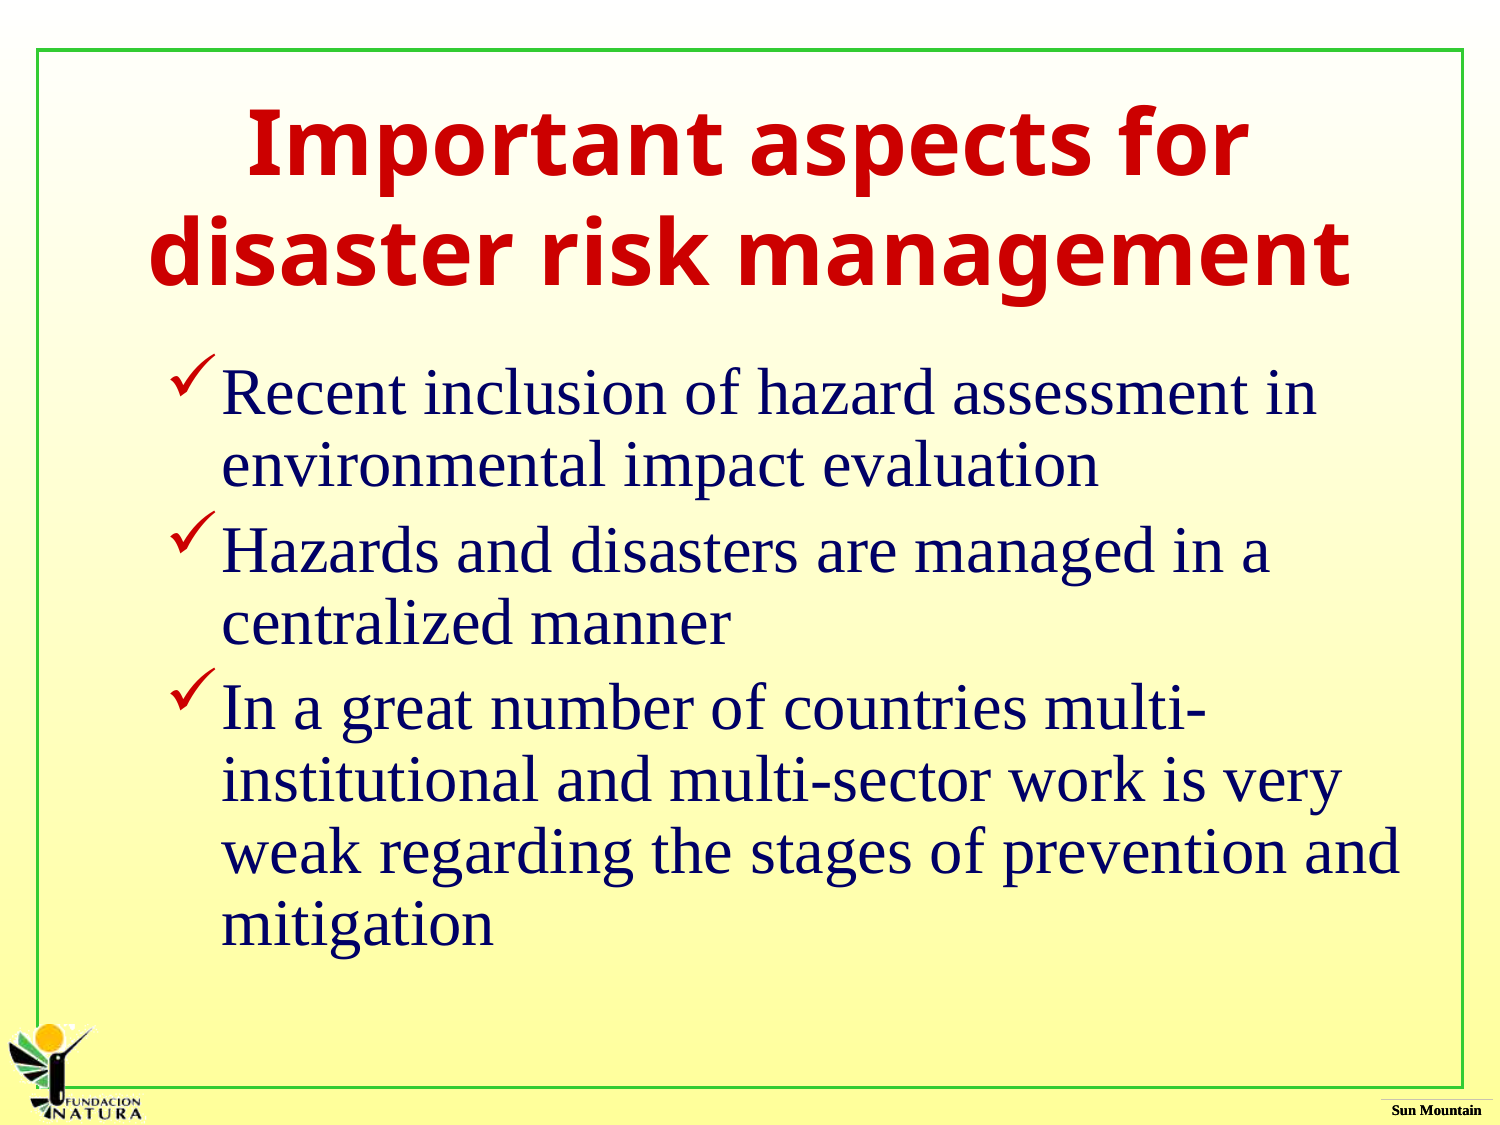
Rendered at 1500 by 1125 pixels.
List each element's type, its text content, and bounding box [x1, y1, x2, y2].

list Recent inclusion of hazard assessment in environmental impact evaluation Hazards and disasters are managed in a centralized manner In a great number of countries multi-institutional and multi-sector work is very weak regarding the stages of prevention and mitigation [149, 349, 1426, 1026]
title Important aspects for disaster risk management [49, 99, 1451, 288]
